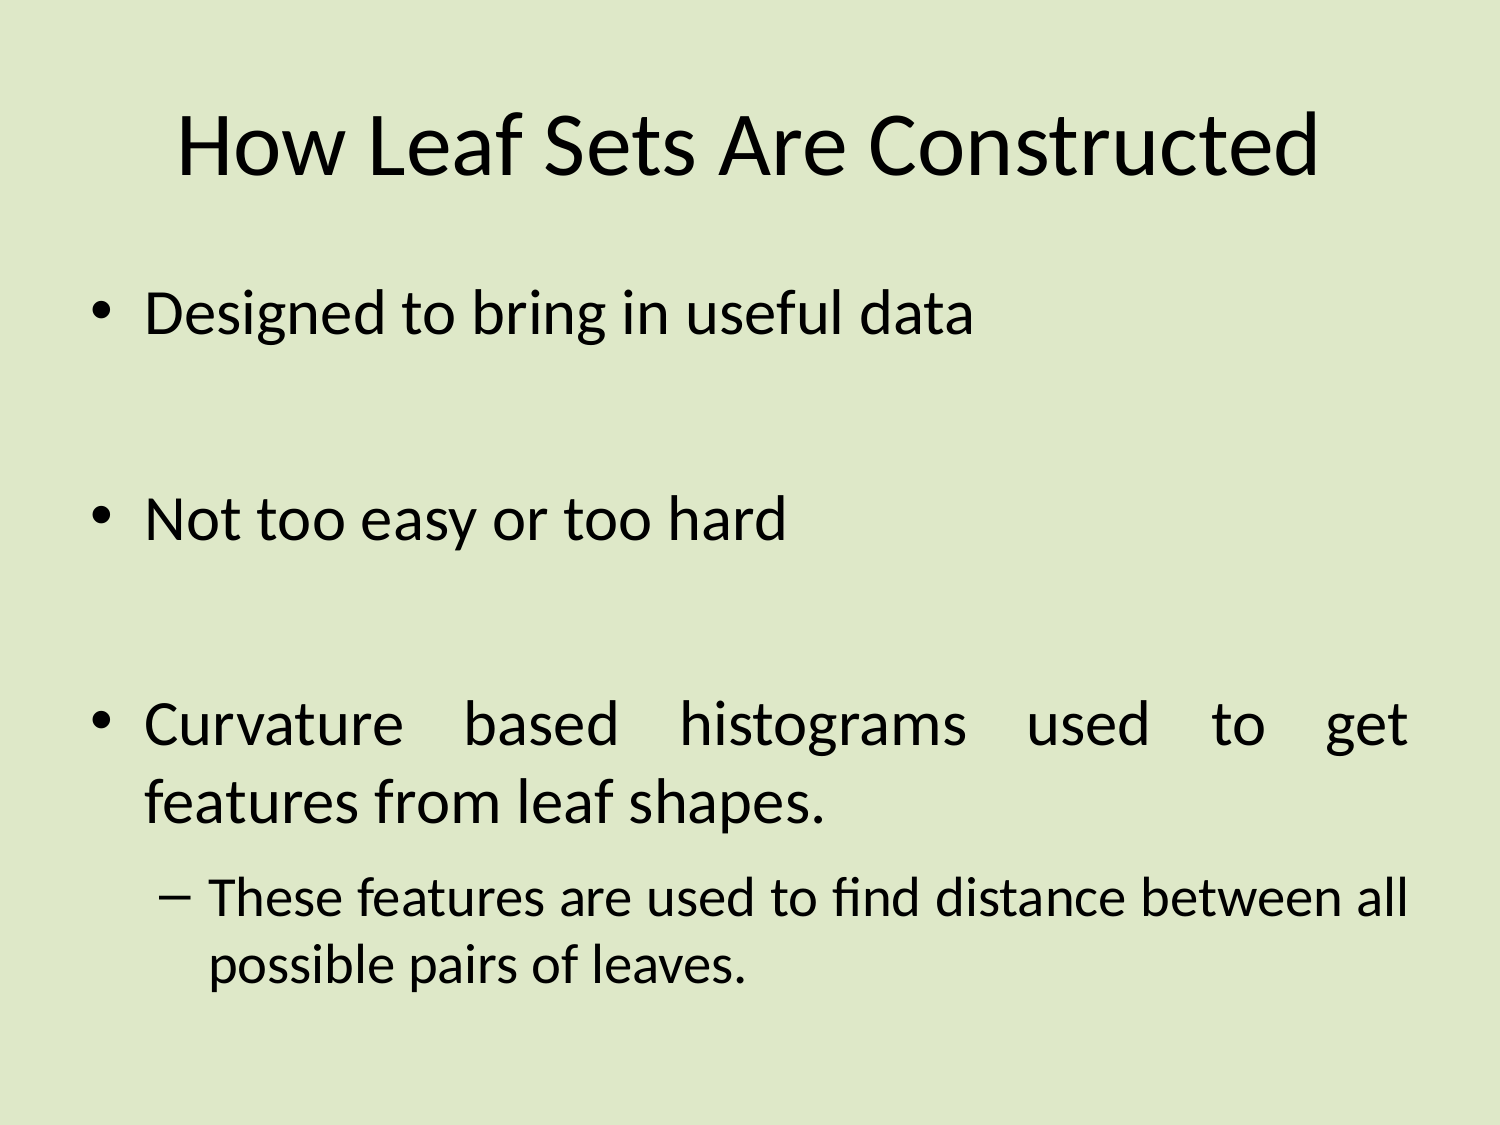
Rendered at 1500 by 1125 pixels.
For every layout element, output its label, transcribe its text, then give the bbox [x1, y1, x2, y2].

title How Leaf Sets Are Constructed [75, 45, 1425, 233]
list Designed to bring in useful data Not too easy or too hard Curvature based histograms used to get features from leaf shapes. These features are used to find distance between all possible pairs of leaves. [75, 262, 1425, 1005]
